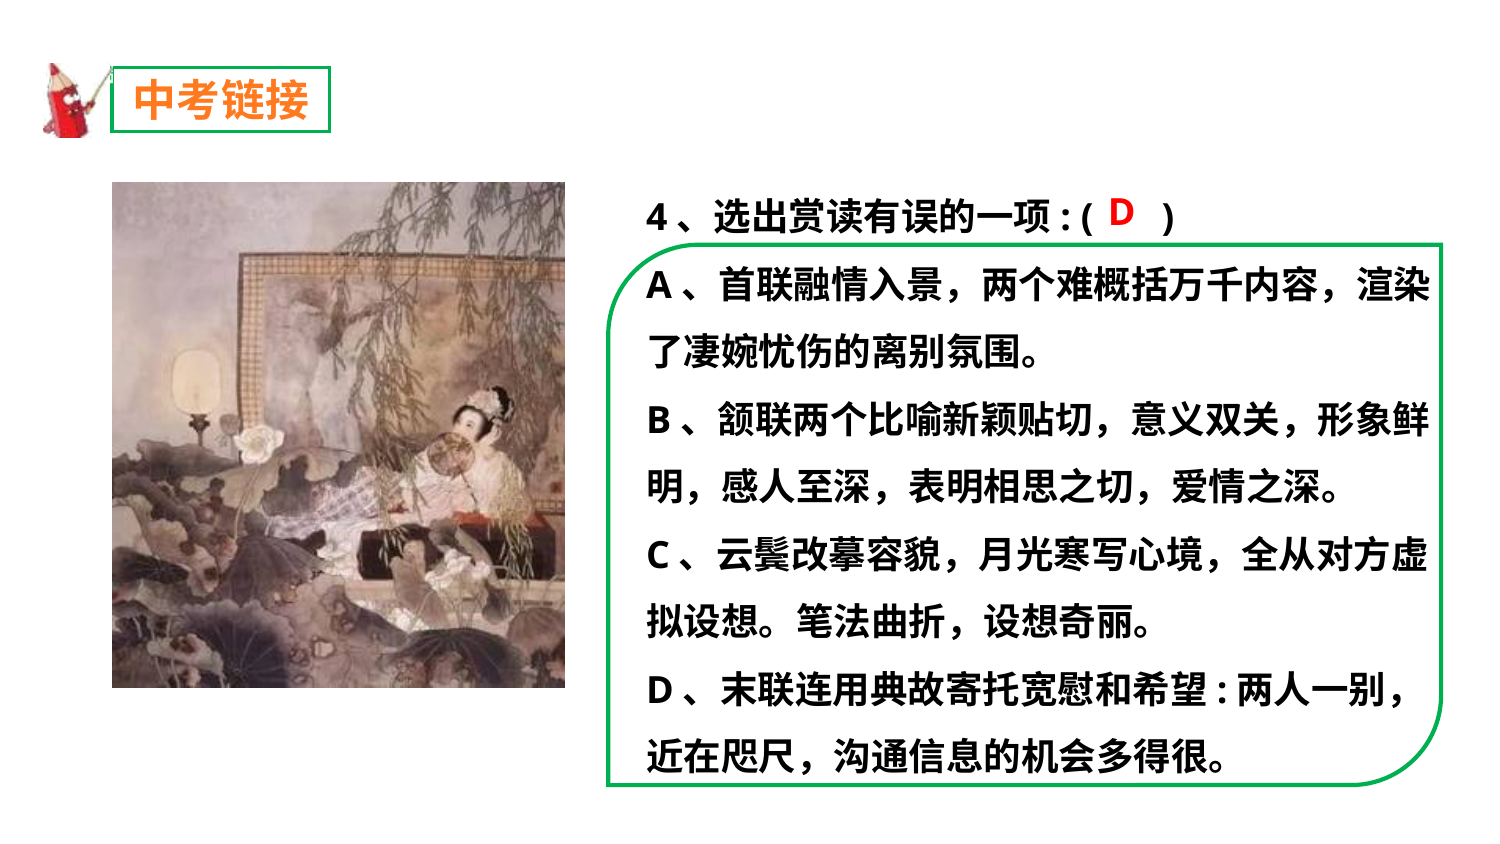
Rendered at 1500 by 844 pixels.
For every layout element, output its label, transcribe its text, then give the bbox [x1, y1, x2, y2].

text_box 中考链接 [113, 66, 331, 132]
text_box 4、选出赏读有误的一项: ( ) A、首联融情入景，两个难概括万千内容，渲染了凄婉忧伤的离别氛围。 B、颔联两个比喻新颖贴切，意义双关，形象鲜明，感人至深，表明相思之切，爱情之深。 C、云鬓改摹容貌，月光寒写心境，全从对方虚拟设想。笔法曲折，设想奇丽。 D、末联连用典故寄托宽慰和希望:两人一别，近在咫尺，沟通信息的机会多得很。 [634, 165, 1456, 784]
text_box [607, 243, 1443, 787]
picture [43, 63, 113, 138]
picture [112, 182, 565, 688]
text_box D [1096, 182, 1148, 239]
